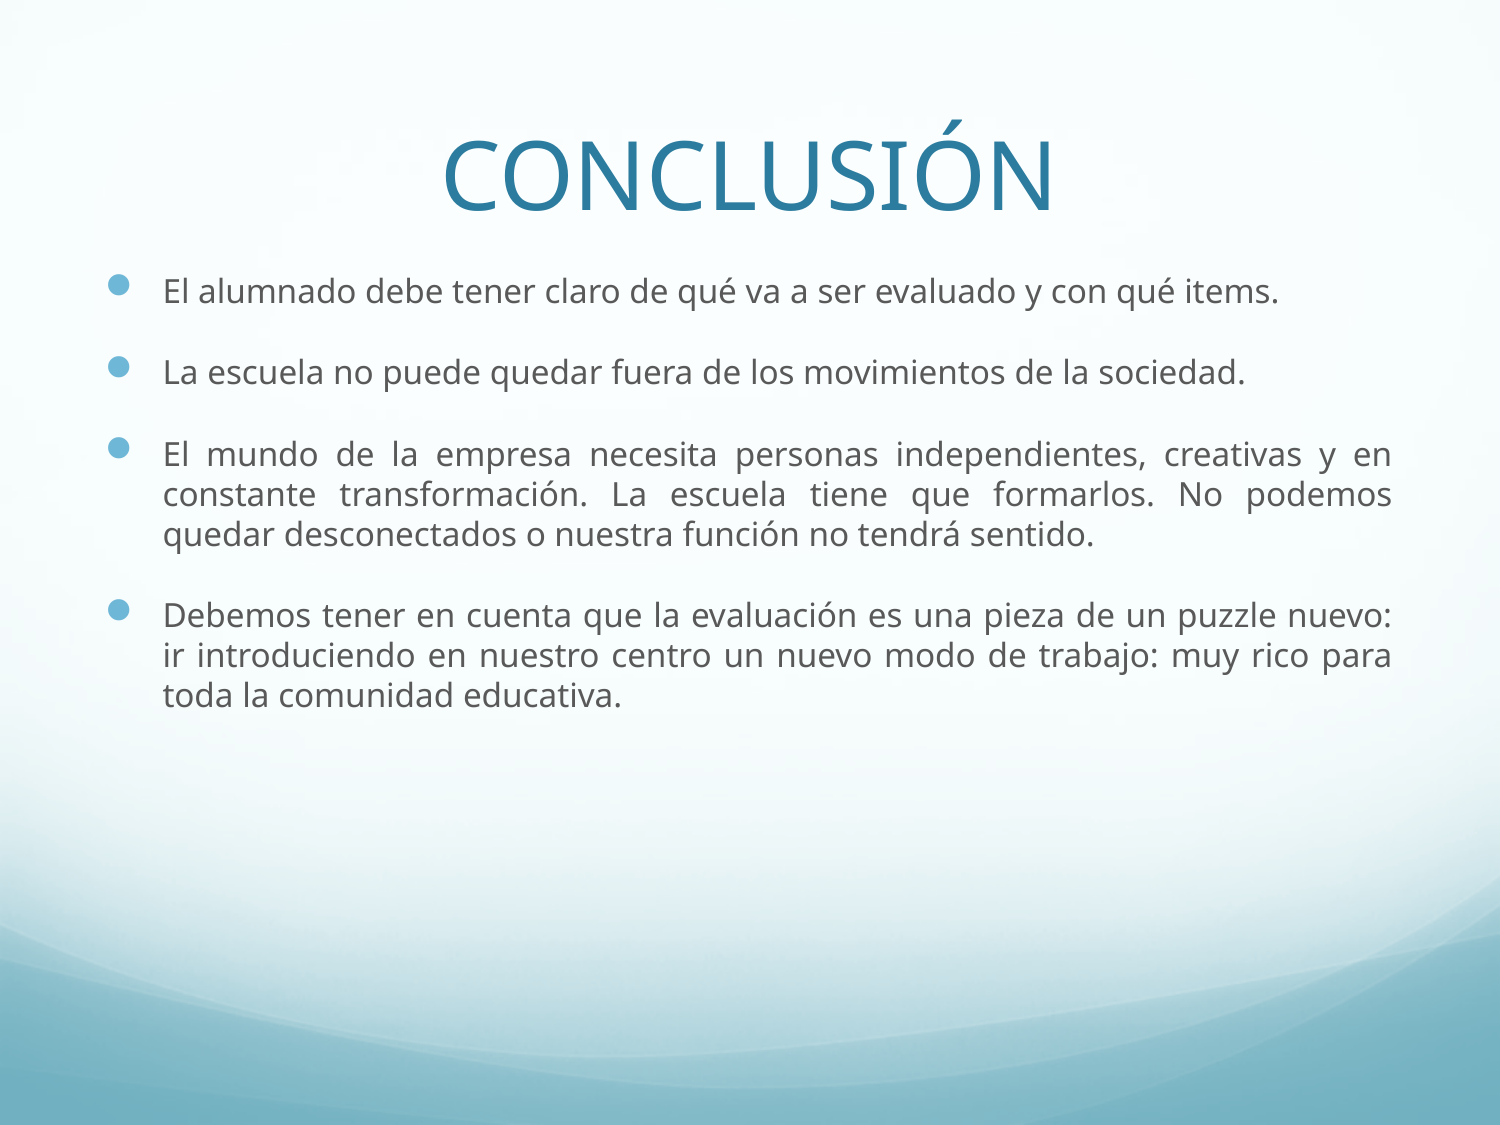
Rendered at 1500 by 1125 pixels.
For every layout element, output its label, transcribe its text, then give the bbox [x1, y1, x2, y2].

list El alumnado debe tener claro de qué va a ser evaluado y con qué items. La escuela no puede quedar fuera de los movimientos de la sociedad. El mundo de la empresa necesita personas independientes, creativas y en constante transformación. La escuela tiene que formarlos. No podemos quedar desconectados o nuestra función no tendrá sentido. Debemos tener en cuenta que la evaluación es una pieza de un puzzle nuevo: ir introduciendo en nuestro centro un nuevo modo de trabajo: muy rico para toda la comunidad educativa. [90, 262, 1410, 975]
title CONCLUSIÓN [90, 17, 1410, 237]
